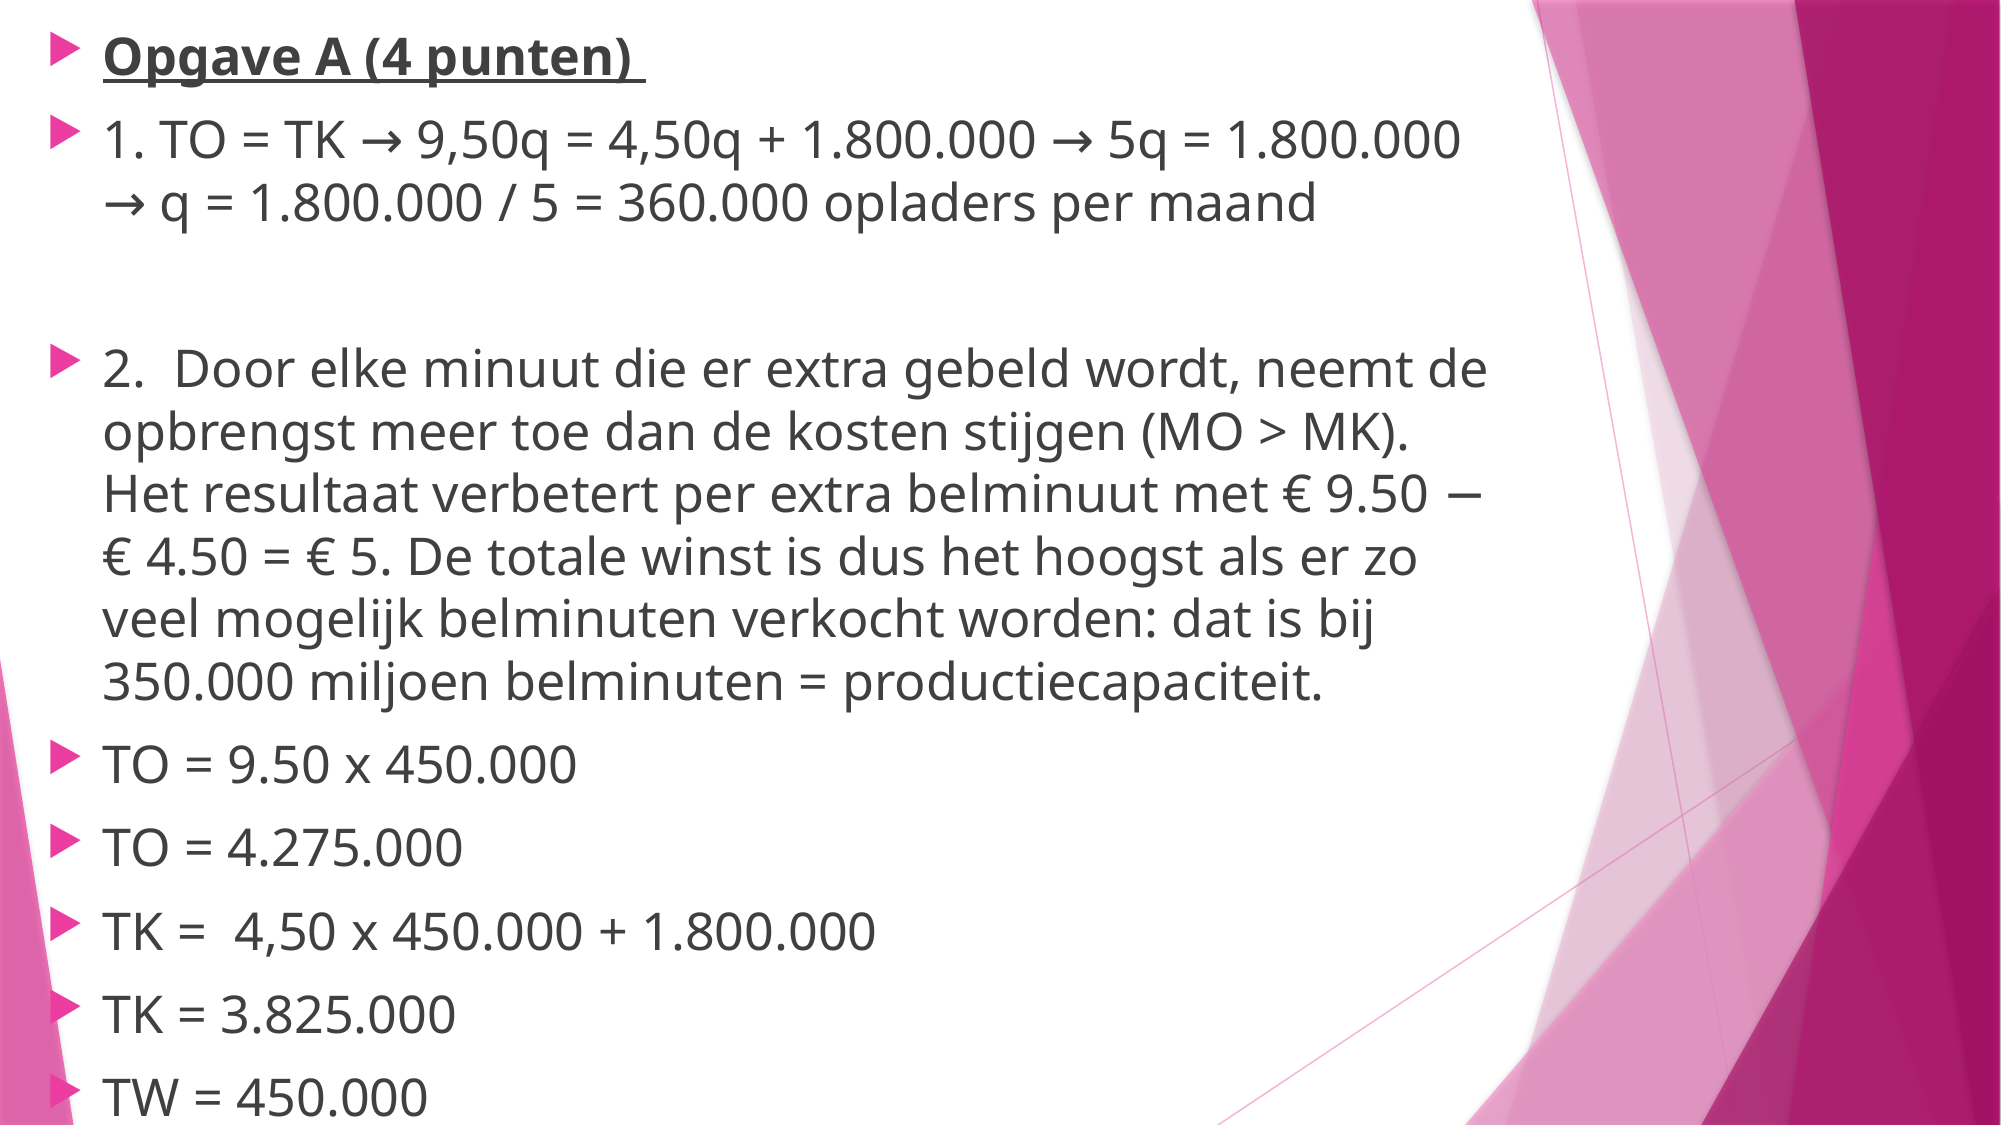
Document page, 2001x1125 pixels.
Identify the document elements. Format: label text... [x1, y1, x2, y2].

list Opgave A (4 punten) 1. TO = TK → 9,50q = 4,50q + 1.800.000 → 5q = 1.800.000 → q = 1.800.000 / 5 = 360.000 opladers per maand 2. Door elke minuut die er extra gebeld wordt, neemt de opbrengst meer toe dan de kosten stijgen (MO > MK). Het resultaat verbetert per extra belminuut met € 9.50 − € 4.50 = € 5. De totale winst is dus het hoogst als er zo veel mogelijk belminuten verkocht worden: dat is bij 350.000 miljoen belminuten = productiecapaciteit. TO = 9.50 x 450.000 TO = 4.275.000 TK = 4,50 x 450.000 + 1.800.000 TK = 3.825.000 TW = 450.000 [31, 15, 1522, 991]
